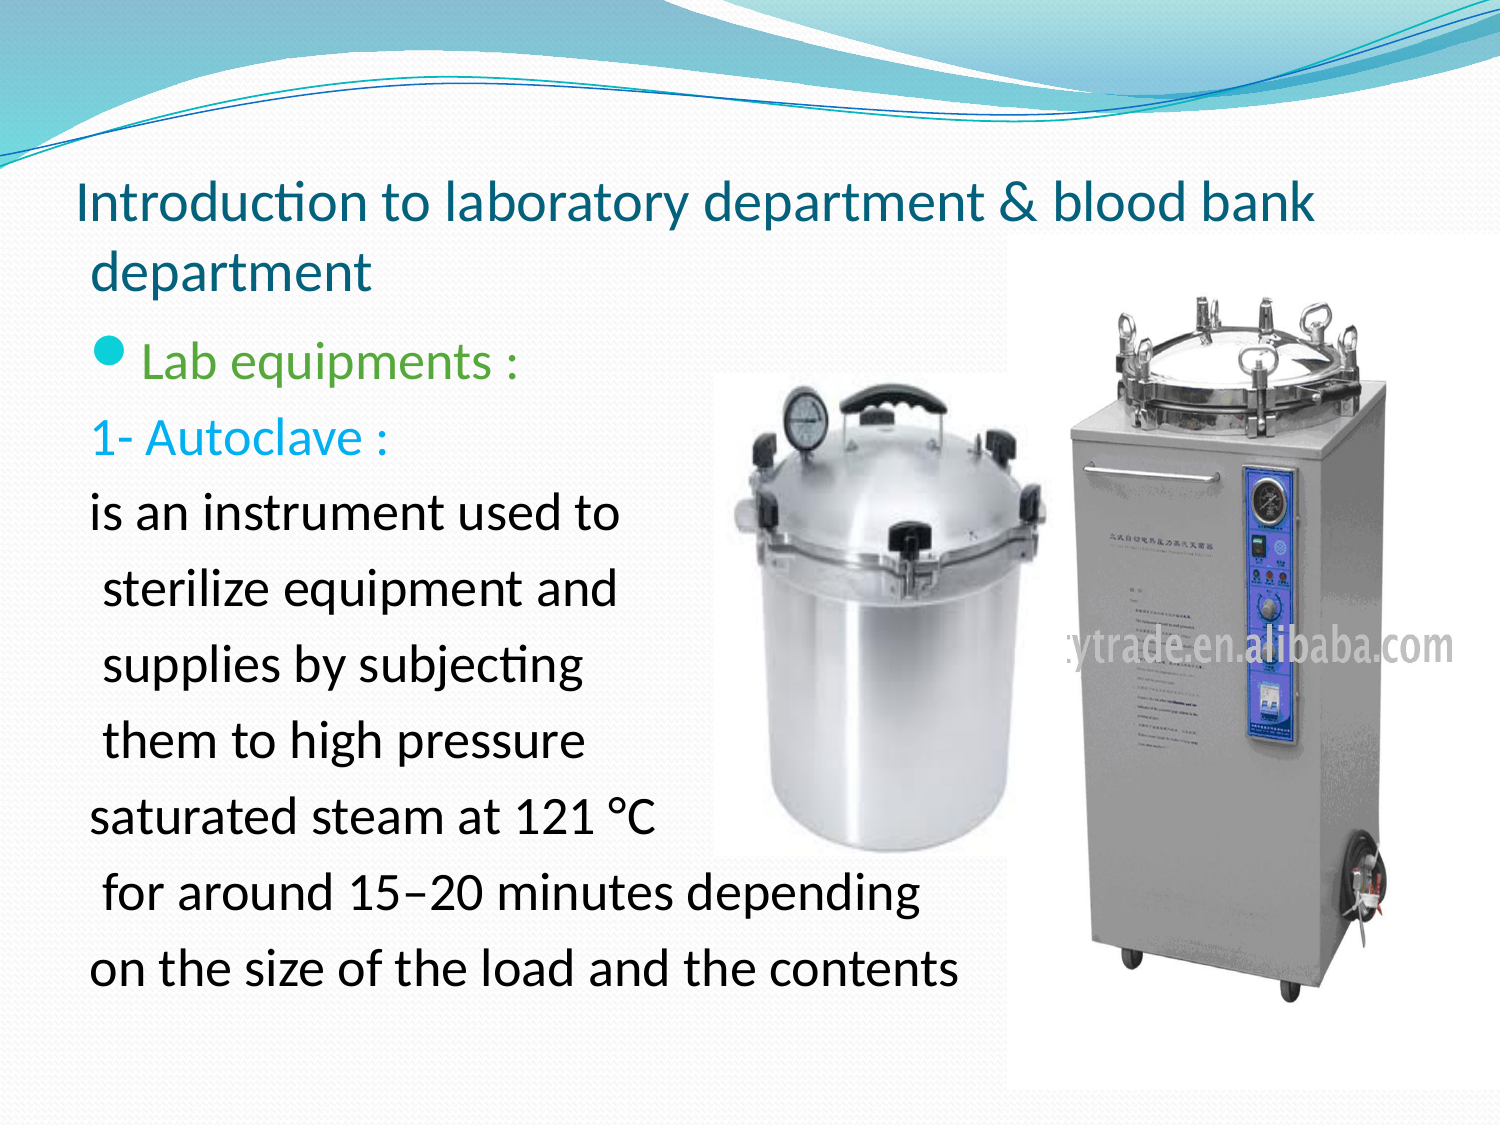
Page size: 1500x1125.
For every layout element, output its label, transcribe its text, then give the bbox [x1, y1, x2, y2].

picture [714, 234, 1500, 1091]
title Introduction to laboratory department & blood bank department [75, 115, 1425, 303]
list Lab equipments : 1- Autoclave : is an instrument used to sterilize equipment and supplies by subjecting them to high pressure saturated steam at 121 °C for around 15–20 minutes depending on the size of the load and the contents [75, 317, 1000, 1038]
